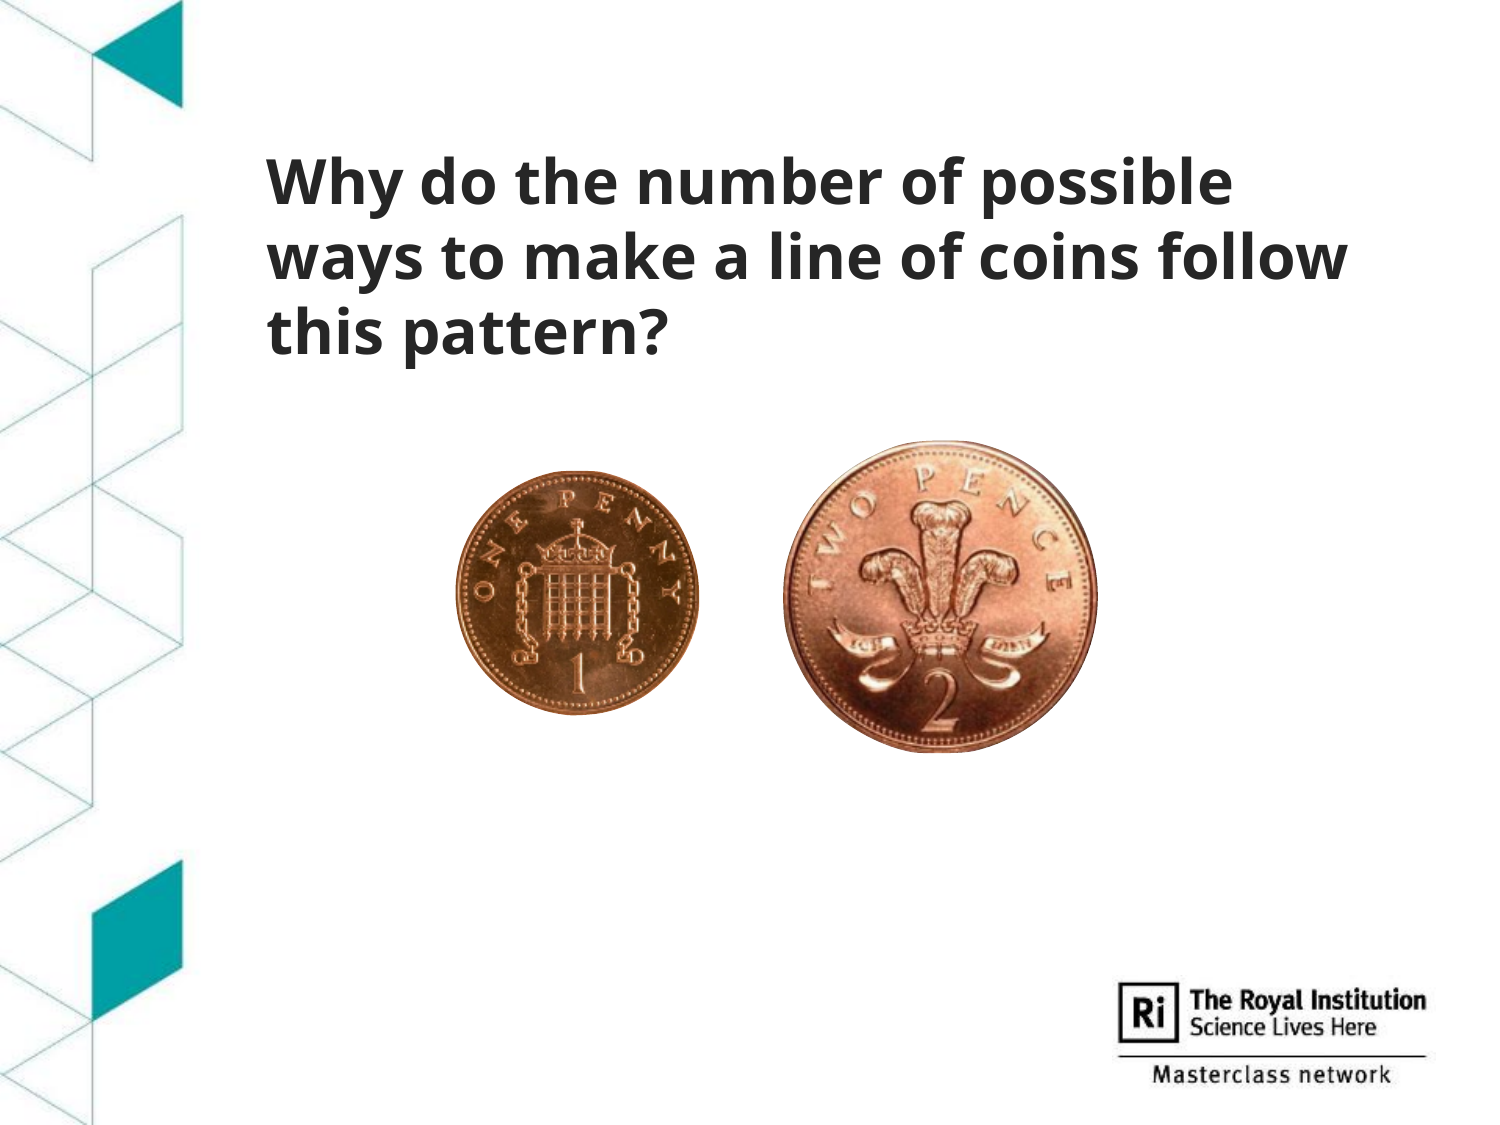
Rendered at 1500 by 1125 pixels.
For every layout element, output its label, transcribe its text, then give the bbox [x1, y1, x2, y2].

picture [1112, 975, 1436, 1102]
picture [782, 440, 1099, 754]
text_box Why do the number of possible ways to make a line of coins follow this pattern? [259, 134, 1408, 375]
picture [455, 470, 700, 716]
picture [0, 0, 215, 1125]
